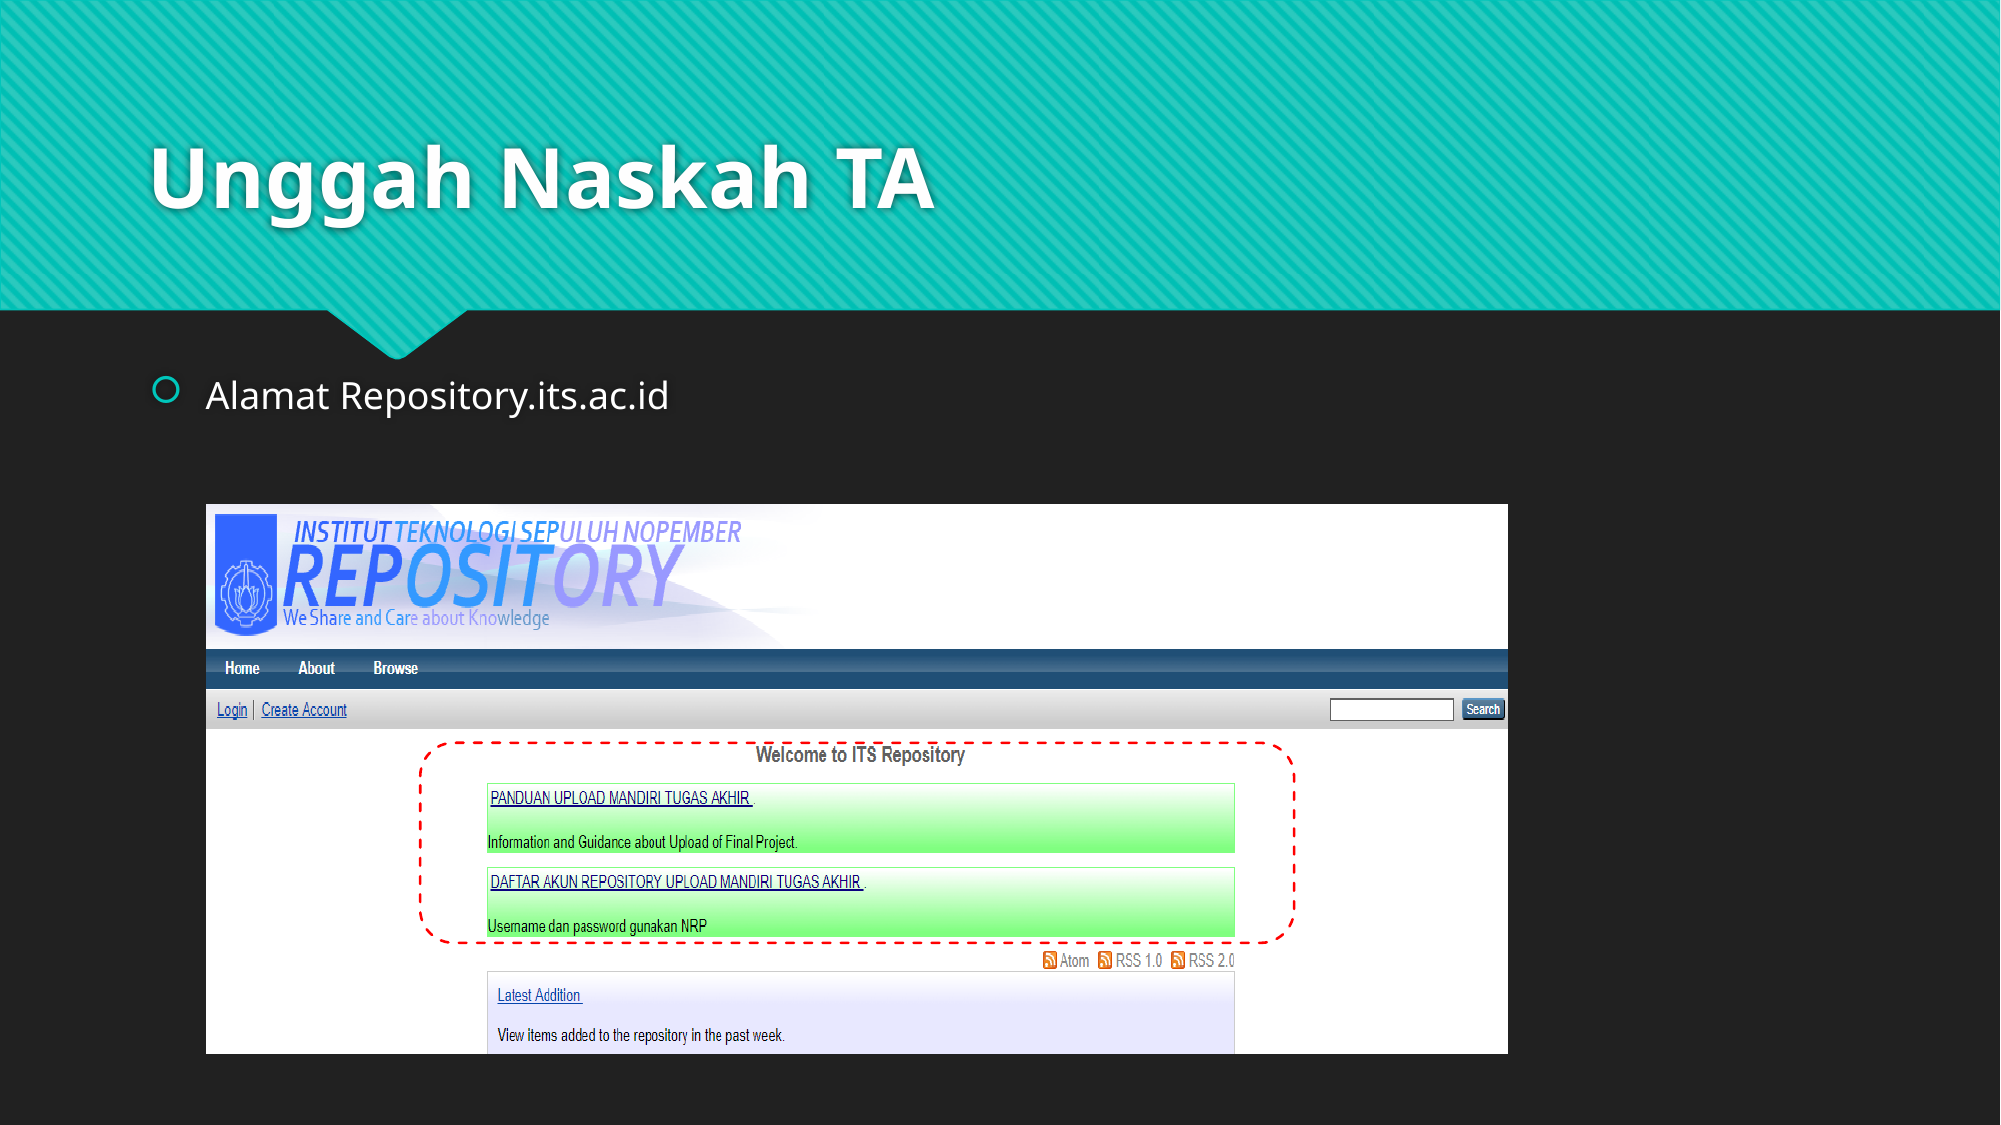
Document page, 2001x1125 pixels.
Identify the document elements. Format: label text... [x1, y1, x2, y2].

title Unggah Naskah TA [132, 73, 1868, 233]
list Alamat Repository.its.ac.id [134, 364, 1866, 962]
picture [206, 504, 1509, 1055]
